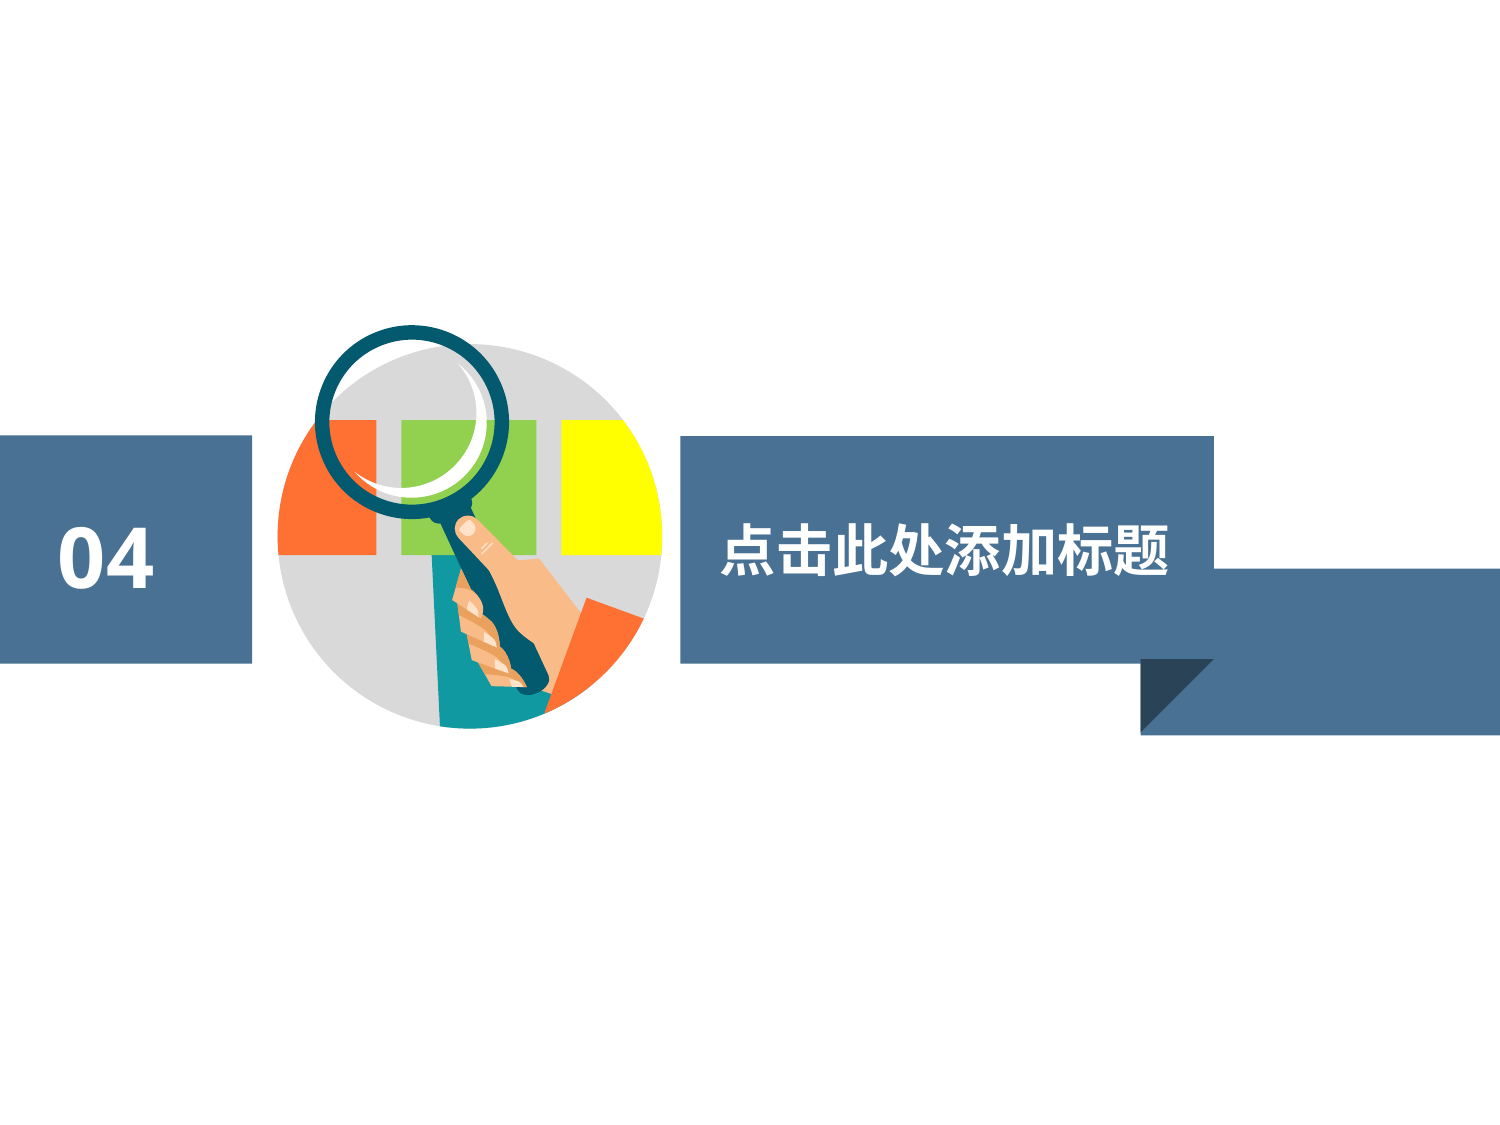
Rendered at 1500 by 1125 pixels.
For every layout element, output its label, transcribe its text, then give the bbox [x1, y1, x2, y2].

text_box [679, 435, 1215, 665]
text_box [1140, 568, 1500, 736]
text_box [277, 311, 663, 729]
text_box 04 [43, 497, 180, 613]
text_box [0, 434, 253, 665]
text_box [1139, 658, 1217, 735]
text_box 点击此处添加标题 [704, 507, 1205, 591]
